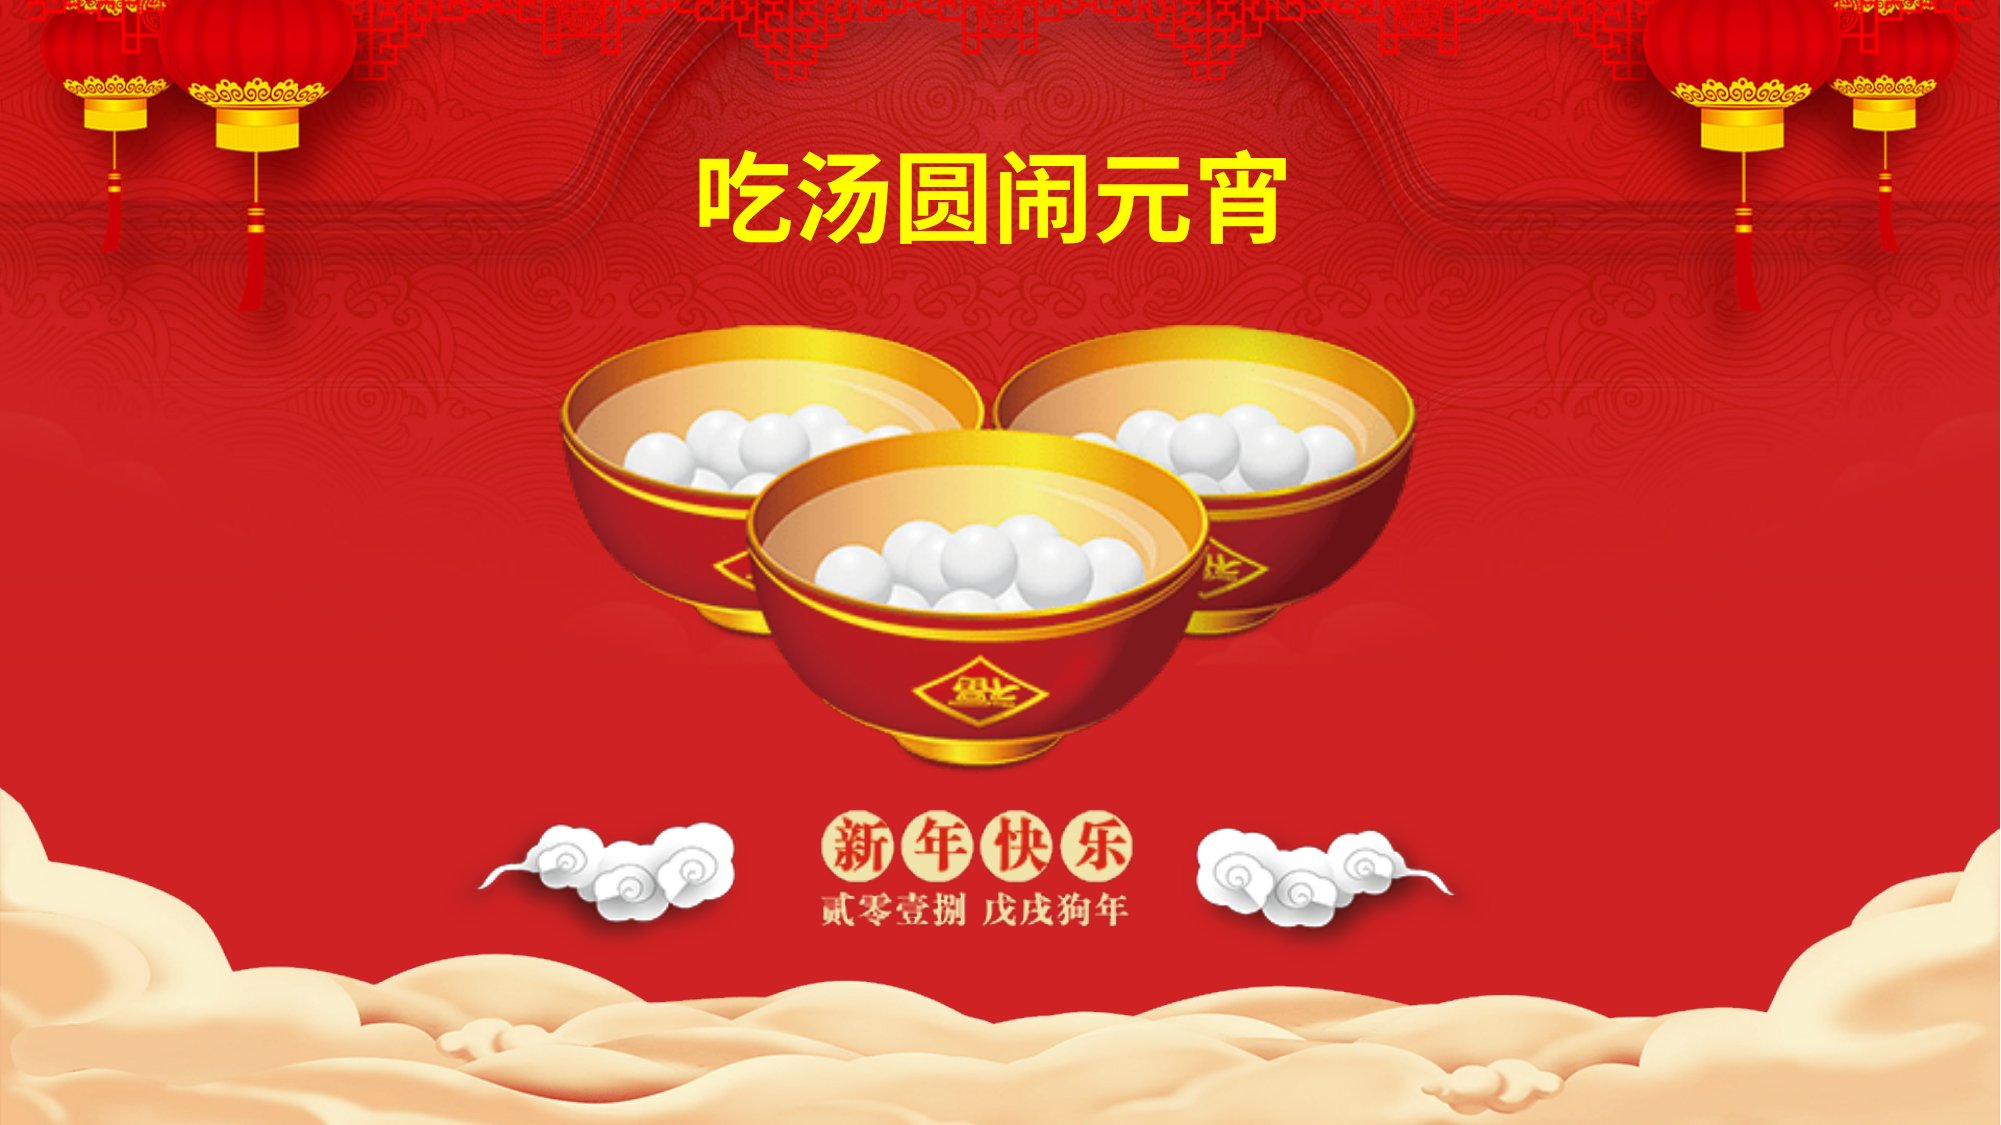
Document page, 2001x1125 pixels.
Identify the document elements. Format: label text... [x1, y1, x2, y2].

text_box 吃汤圆闹元宵 [646, 127, 1341, 263]
picture [0, 0, 2000, 1125]
